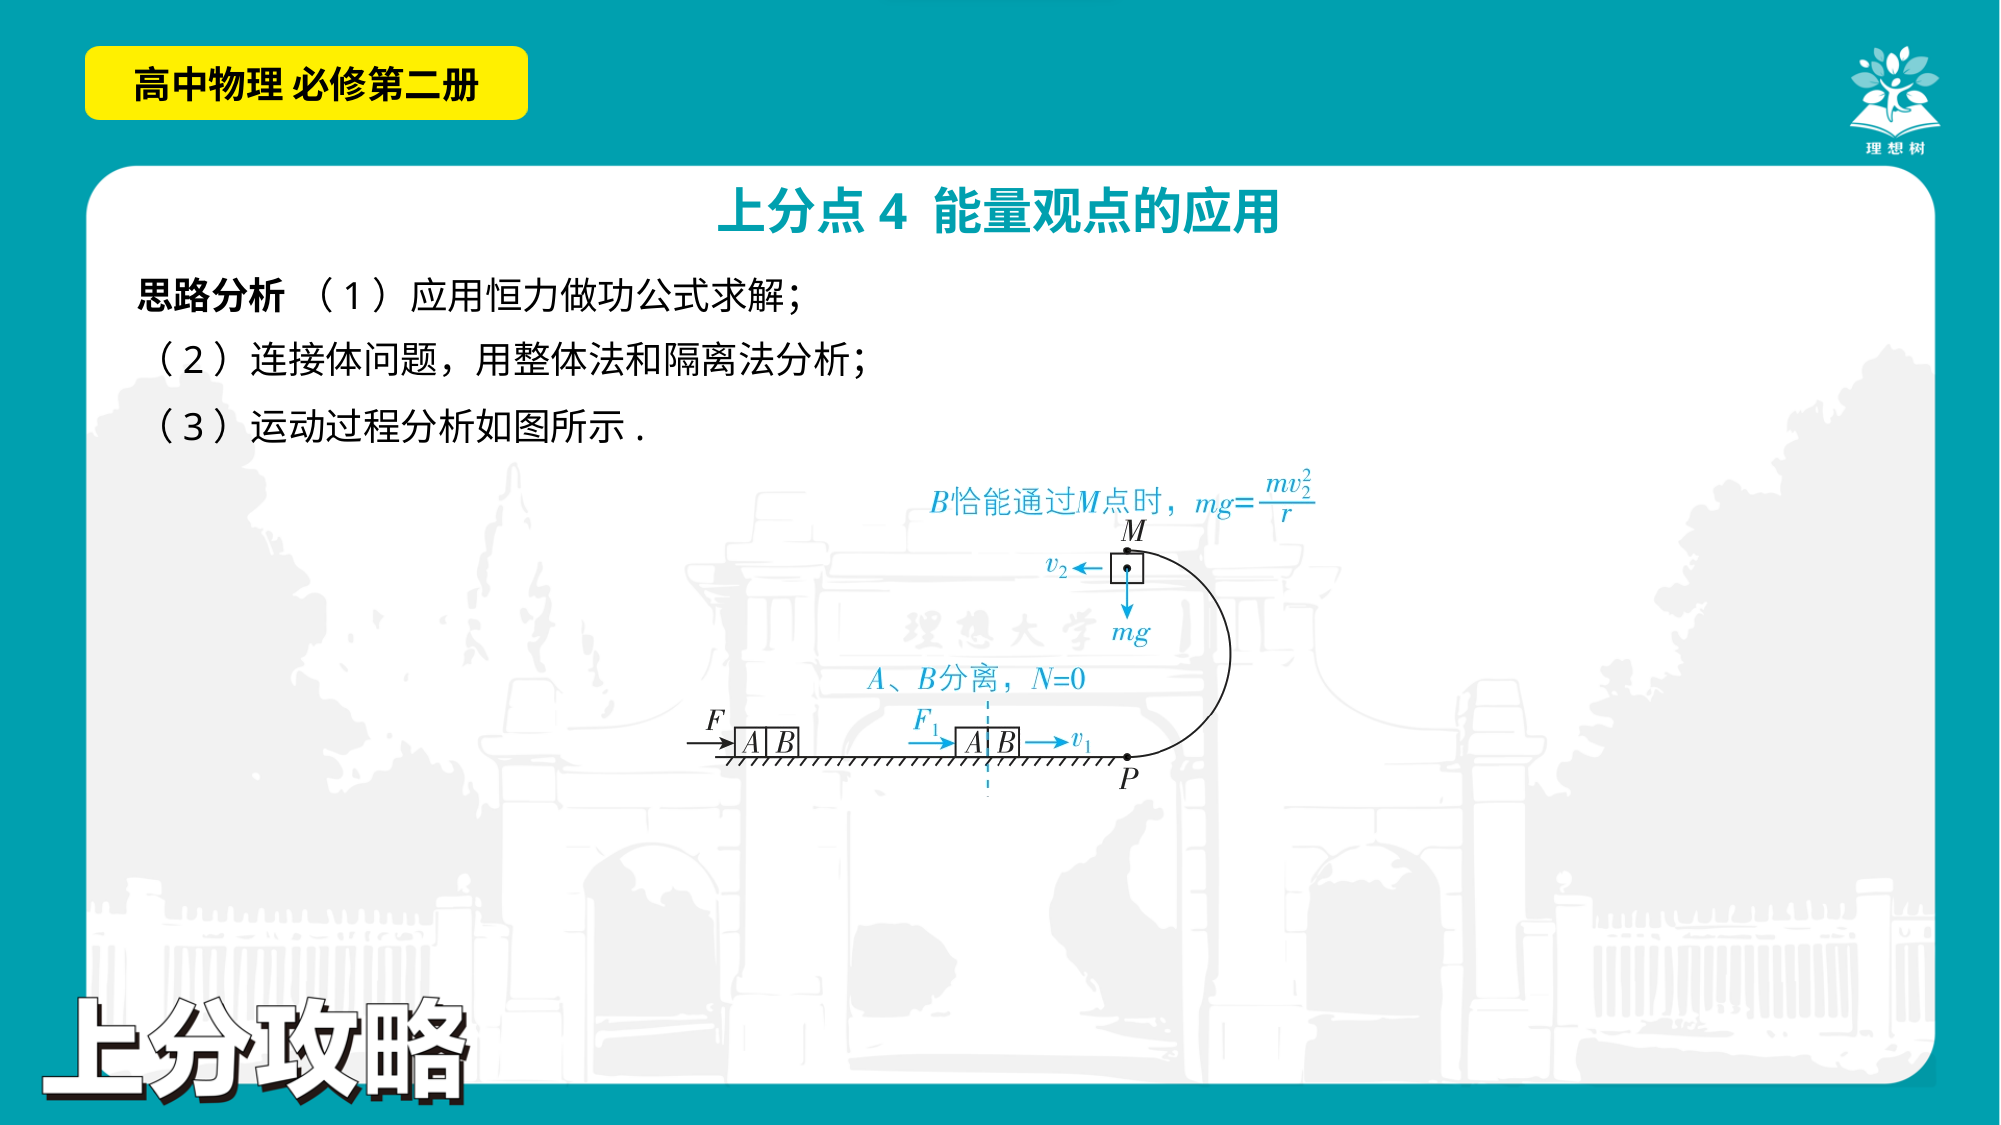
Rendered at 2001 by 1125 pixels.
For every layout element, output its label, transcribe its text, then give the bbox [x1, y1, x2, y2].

text_box （3）运动过程分析如图所示. [136, 381, 1865, 441]
picture [0, 0, 2000, 1125]
text_box 思路分析 （1）应用恒力做功公式求解； （2）连接体问题，用整体法和隔离法分析； [136, 247, 1865, 375]
